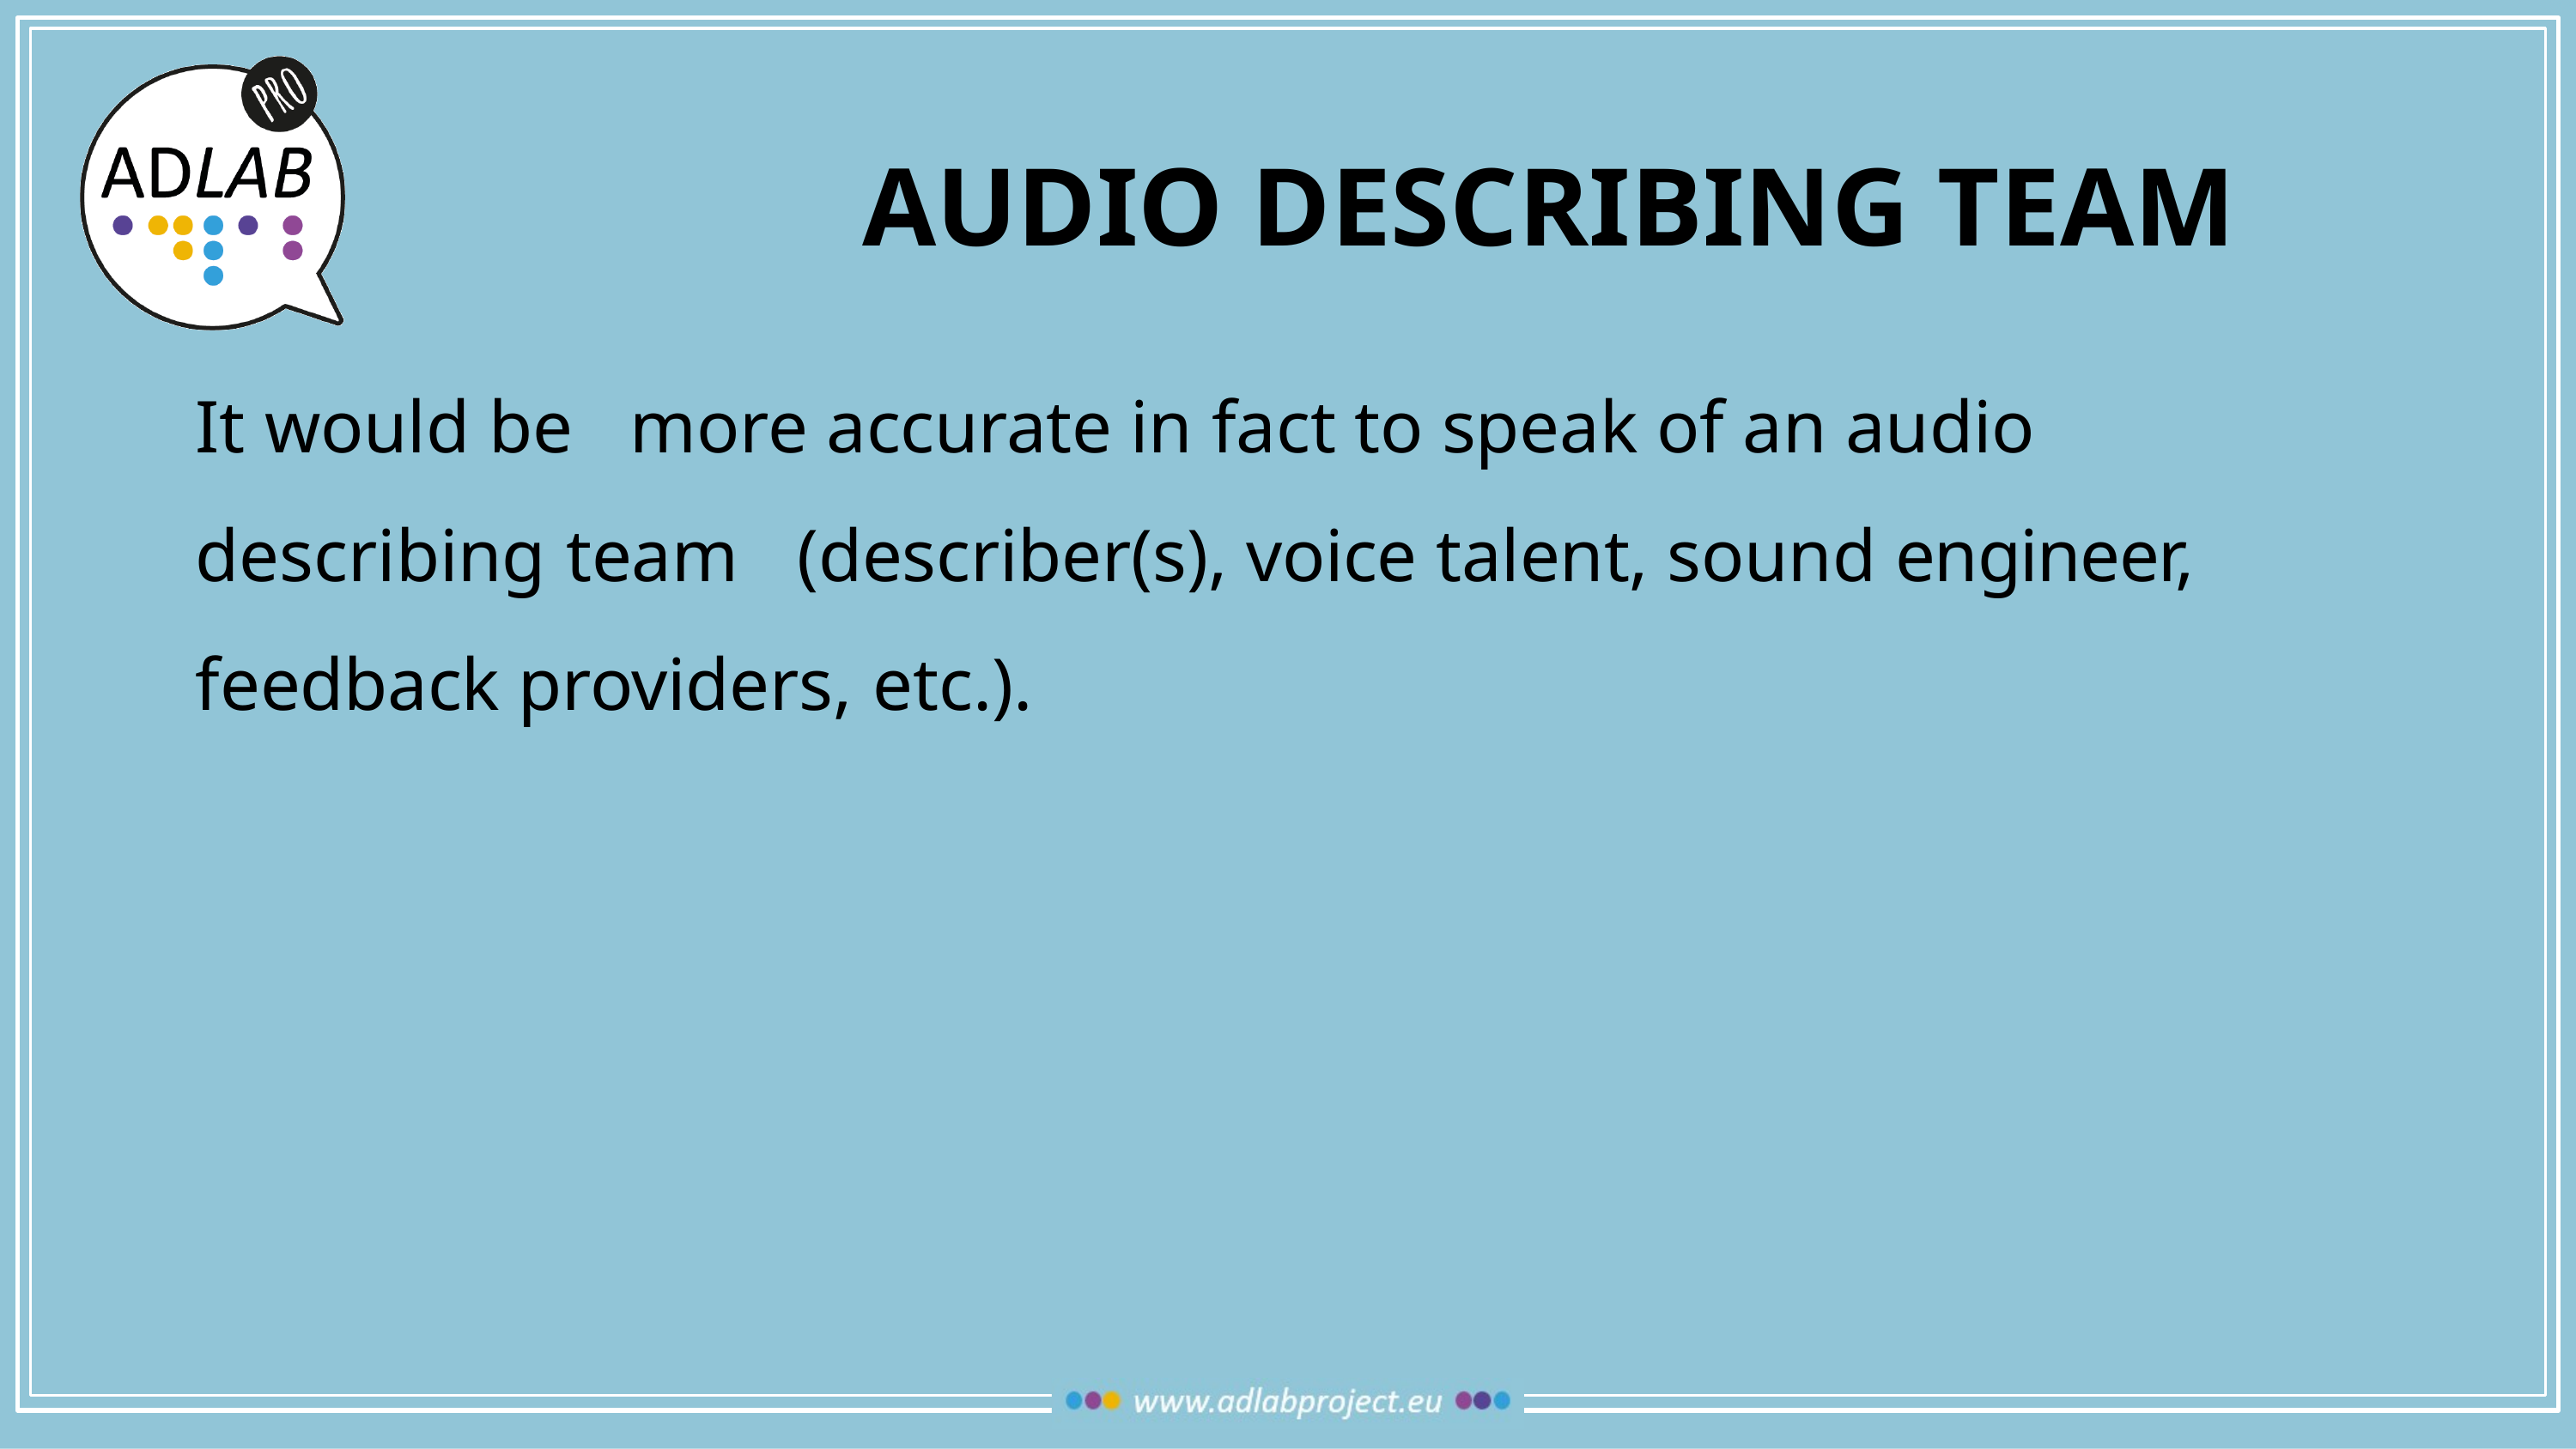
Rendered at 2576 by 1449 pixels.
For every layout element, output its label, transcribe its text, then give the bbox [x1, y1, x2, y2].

text_box It would be more accurate in fact to speak of an audio describing team (describer(s), voice talent, sound engineer, feedback providers, etc.). [193, 336, 2352, 725]
picture [1051, 1378, 1524, 1429]
text_box AUDIO DESCRIBING TEAM [860, 136, 2457, 268]
picture [72, 49, 353, 330]
